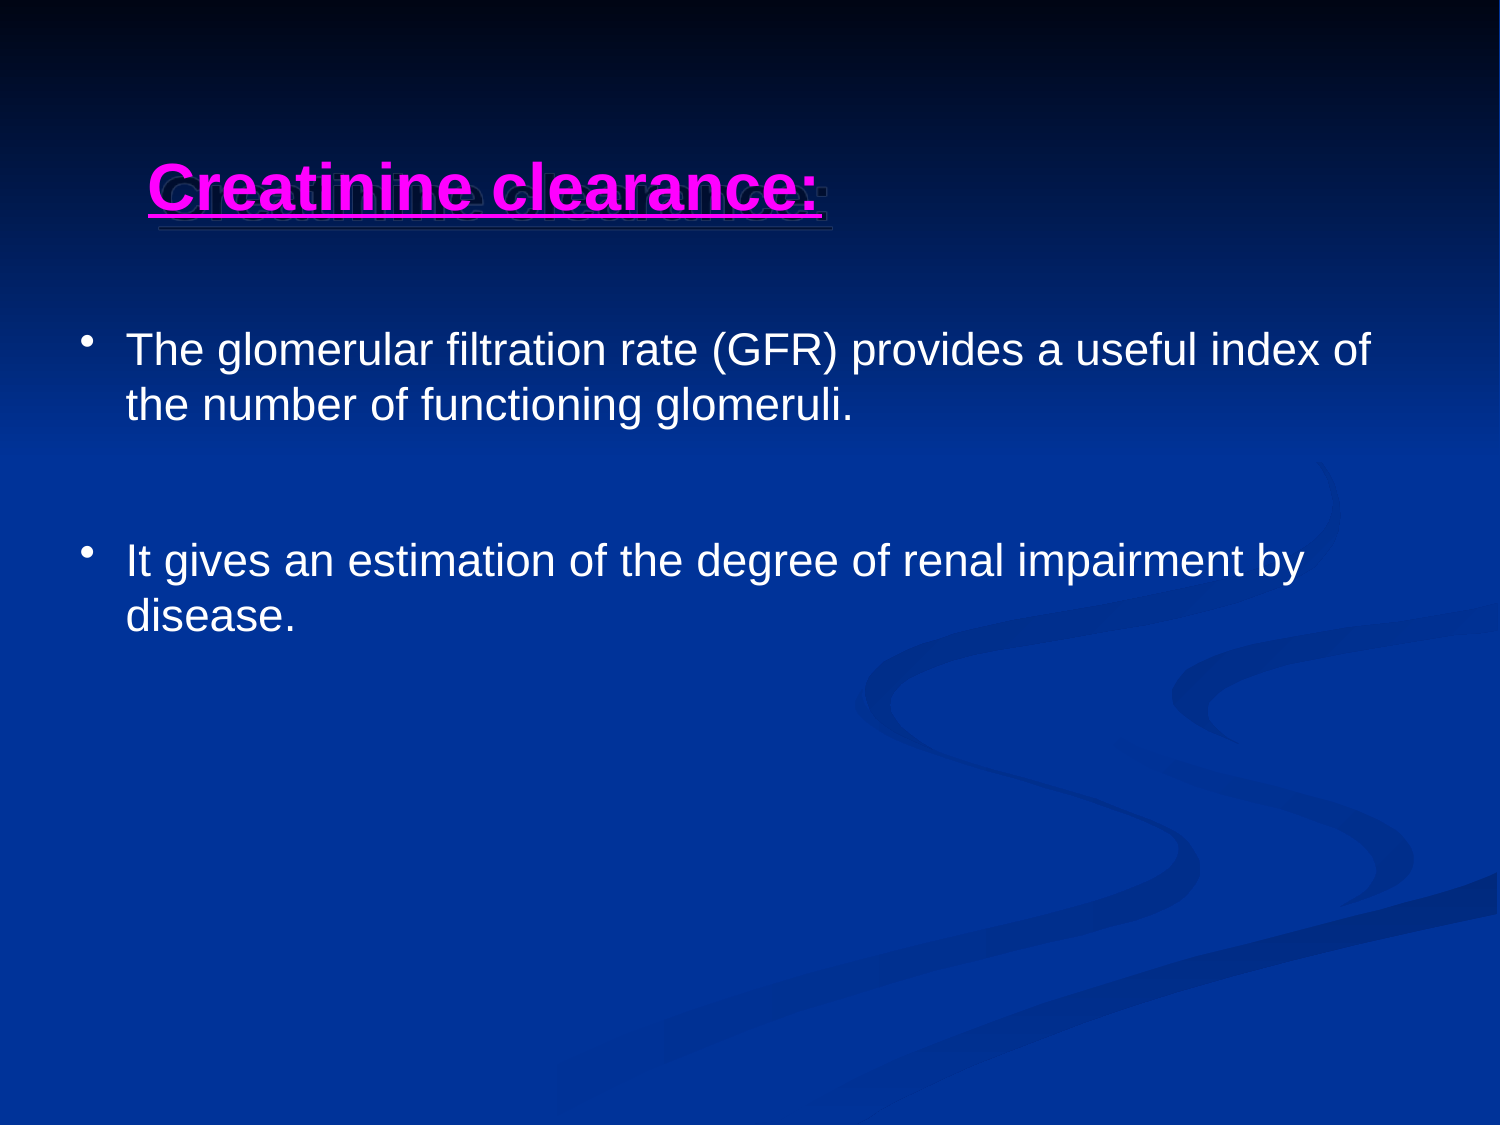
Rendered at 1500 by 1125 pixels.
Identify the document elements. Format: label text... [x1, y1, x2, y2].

text_box Creatinine clearance: [132, 136, 837, 232]
text_box The glomerular filtration rate (GFR) provides a useful index of the number of functioning glomeruli. It gives an estimation of the degree of renal impairment by disease. [64, 234, 1428, 726]
